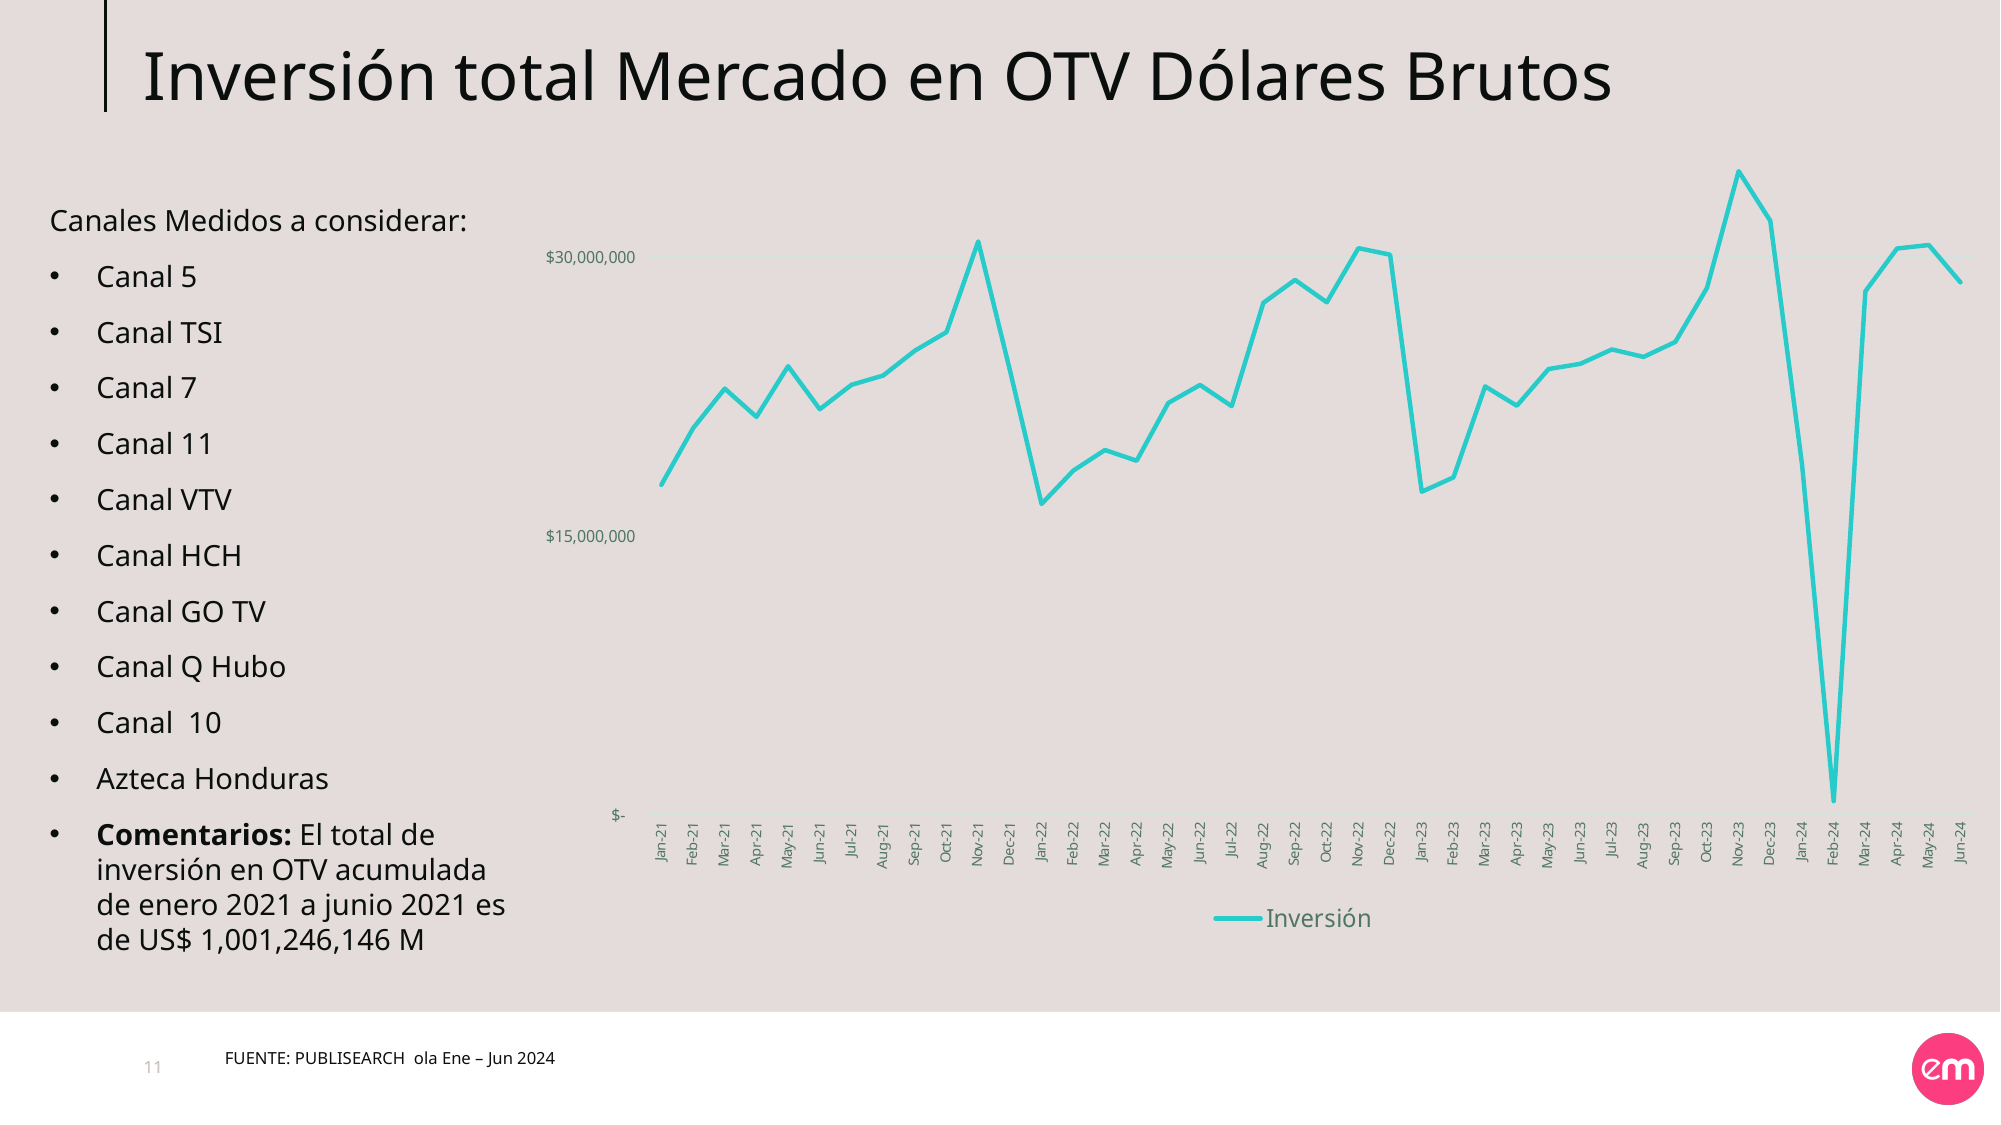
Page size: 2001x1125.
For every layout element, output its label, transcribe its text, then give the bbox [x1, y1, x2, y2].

text_box 11 [128, 1043, 209, 1093]
chart [541, 142, 1984, 942]
picture [1912, 1033, 1984, 1105]
text_box Canales Medidos a considerar: Canal 5 Canal TSI Canal 7 Canal 11 Canal VTV Canal HCH Canal GO TV Canal Q Hubo Canal 10 Azteca Honduras Comentarios: El total de inversión en OTV acumulada de enero 2021 a junio 2021 es de US$ 1,001,246,146 M [34, 194, 527, 972]
title Inversión total Mercado en OTV Dólares Brutos [128, 35, 1895, 214]
footer FUENTE: PUBLISEARCH ola Ene – Jun 2024 [209, 1011, 948, 1124]
